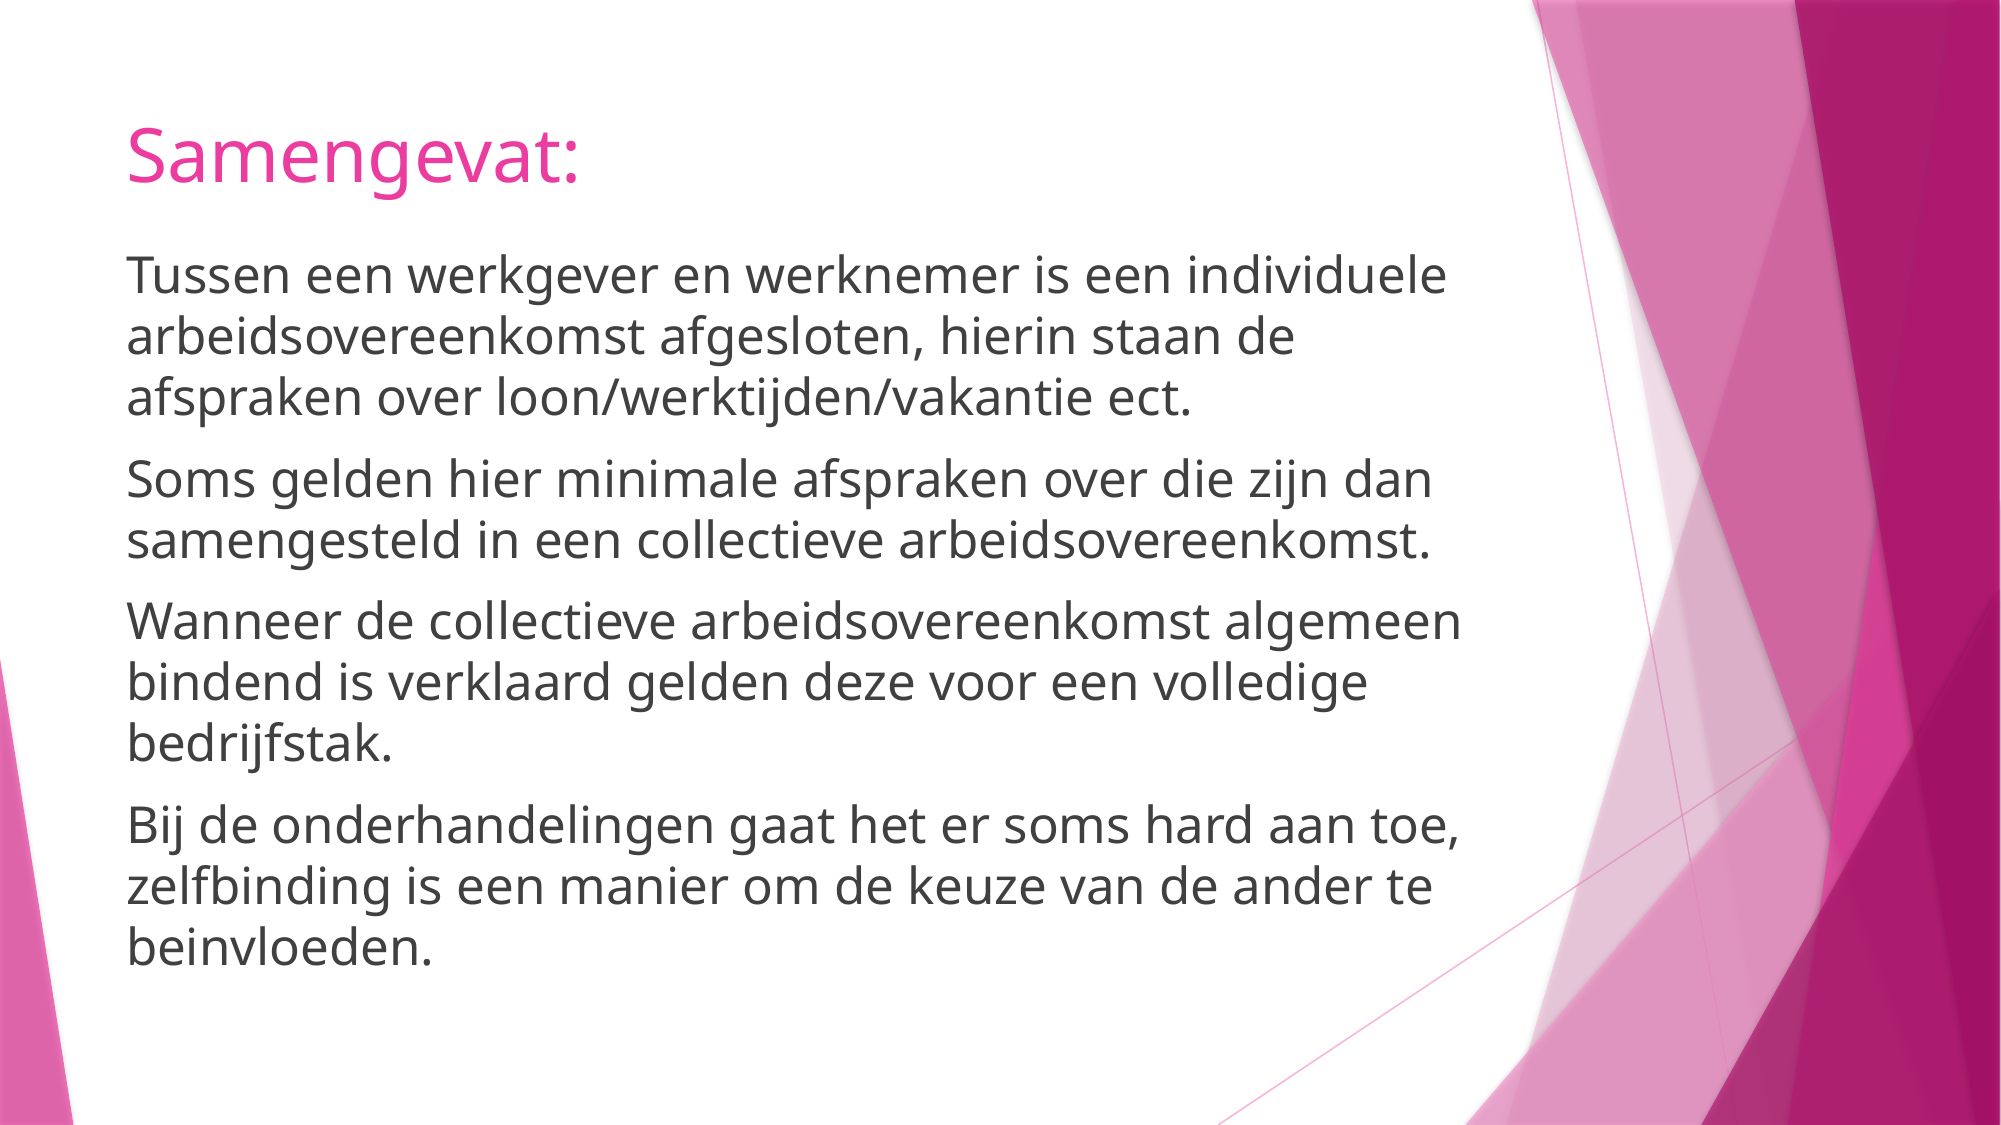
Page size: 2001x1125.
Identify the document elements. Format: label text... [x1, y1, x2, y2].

title Samengevat: [111, 99, 1522, 234]
list Tussen een werkgever en werknemer is een individuele arbeidsovereenkomst afgesloten, hierin staan de afspraken over loon/werktijden/vakantie ect. Soms gelden hier minimale afspraken over die zijn dan samengesteld in een collectieve arbeidsovereenkomst. Wanneer de collectieve arbeidsovereenkomst algemeen bindend is verklaard gelden deze voor een volledige bedrijfstak. Bij de onderhandelingen gaat het er soms hard aan toe, zelfbinding is een manier om de keuze van de ander te beinvloeden. [111, 234, 1522, 991]
